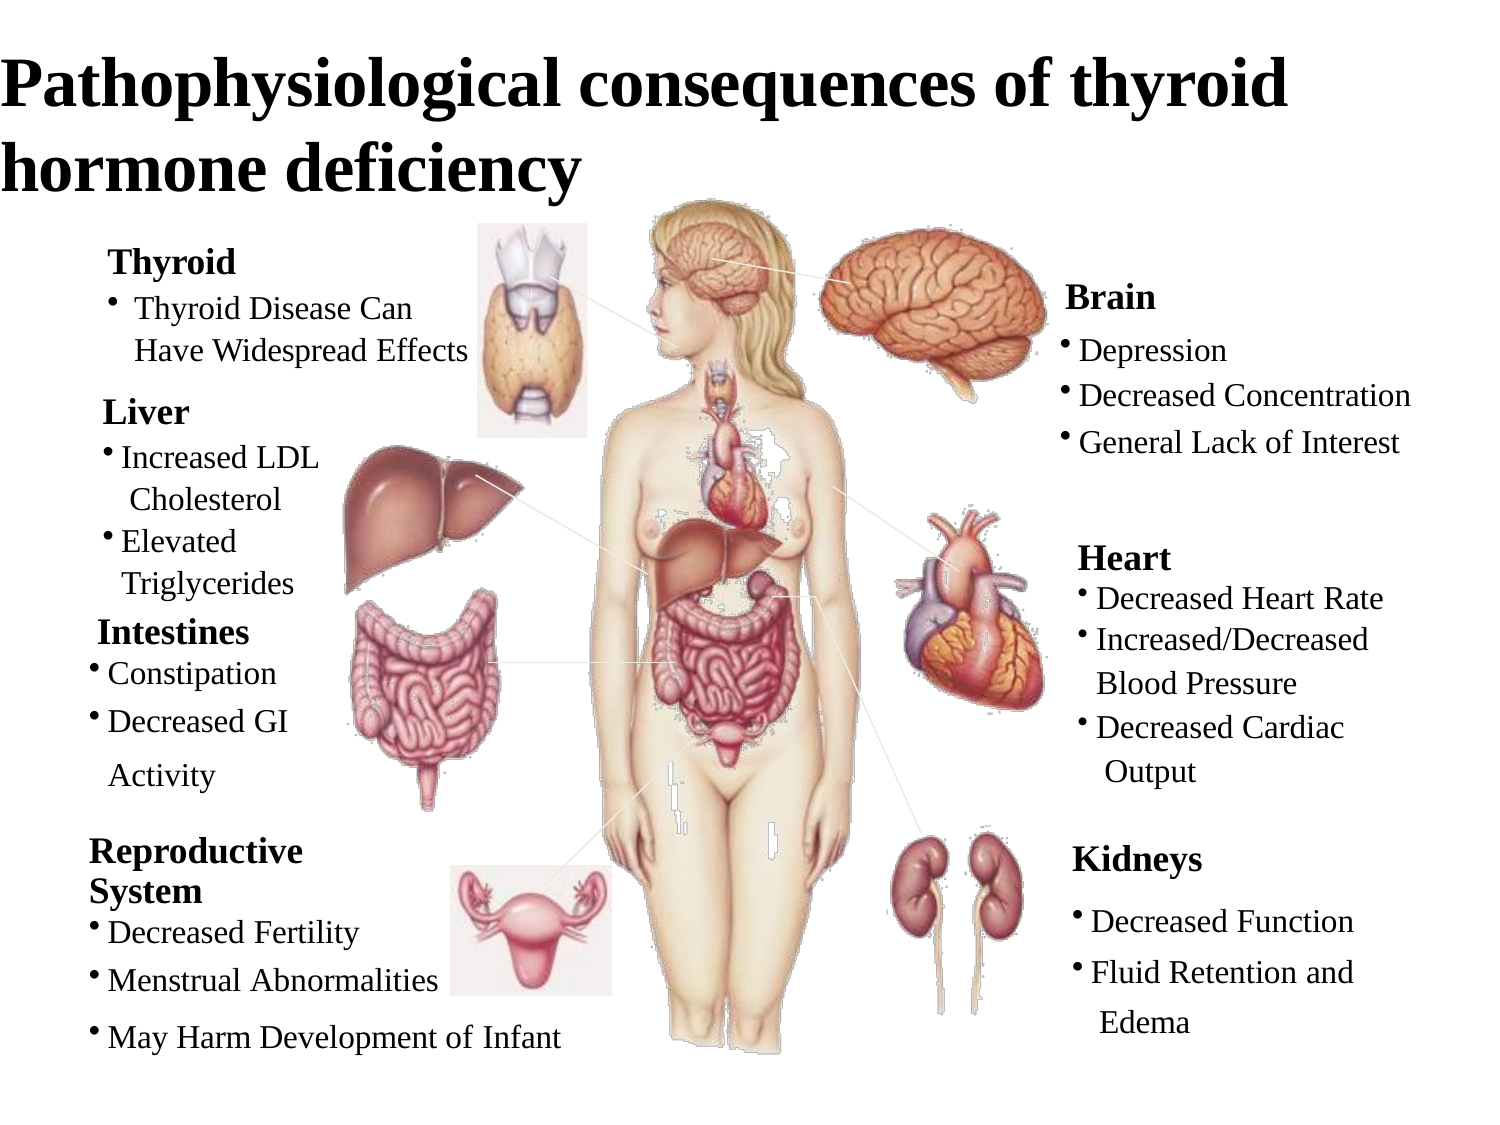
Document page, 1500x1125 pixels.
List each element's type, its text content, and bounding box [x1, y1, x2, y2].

text_box [568, 865, 612, 996]
text_box [475, 476, 526, 600]
title Pathophysiological consequences of thyroid hormone deficiency [0, 33, 1431, 293]
text_box [886, 825, 1027, 1031]
text_box Brain Depression Decreased Concentration General Lack of Interest [1057, 293, 1417, 460]
text_box [475, 441, 526, 503]
text_box Kidneys Decreased Function Fluid Retention and Edema [1070, 808, 1359, 1041]
text_box Reproductive System Decreased Fertility Menstrual Abnormalities May Harm Development of Infant [86, 827, 568, 1056]
text_box Thyroid Disease Can Have Widespread Effects Liver Increased LDL Cholesterol Elevated Triglycerides Intestines Constipation Decreased GI Activity [86, 293, 475, 794]
text_box [771, 596, 922, 833]
text_box [346, 585, 506, 818]
text_box [812, 293, 1055, 415]
text_box Heart Decreased Heart Rate Increased/Decreased Blood Pressure Decreased Cardiac Output [1075, 531, 1389, 789]
text_box [887, 504, 1051, 718]
text_box [477, 293, 588, 438]
text_box [49, 293, 1374, 1060]
